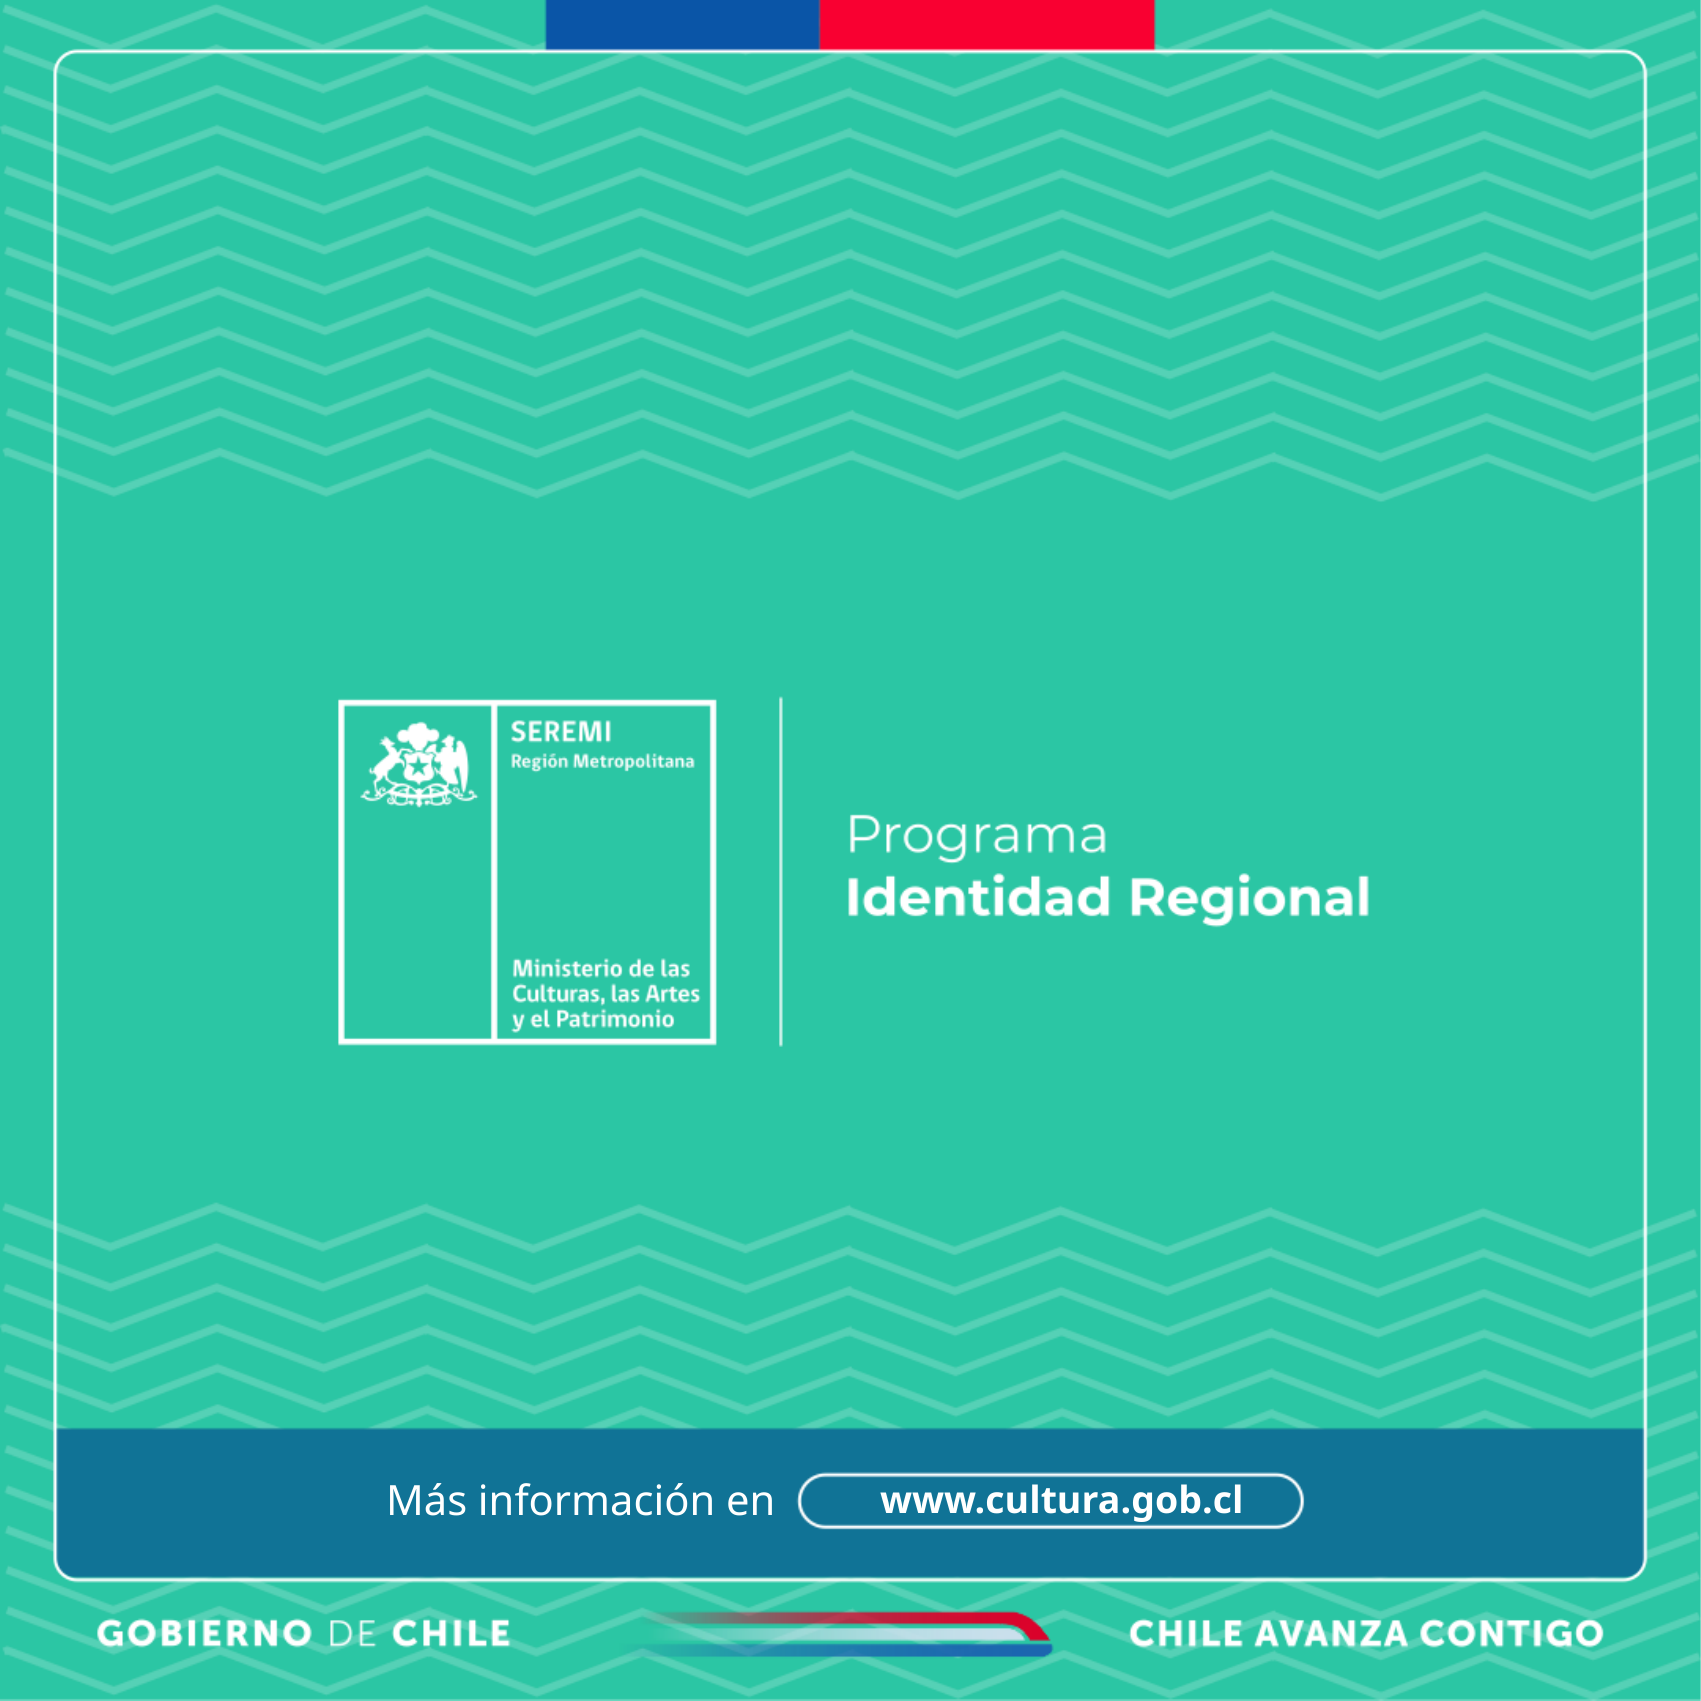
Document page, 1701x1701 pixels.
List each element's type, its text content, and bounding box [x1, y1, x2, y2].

text_box www.cultura.gob.cl [865, 1468, 1259, 1528]
text_box Más información en [371, 1466, 791, 1532]
